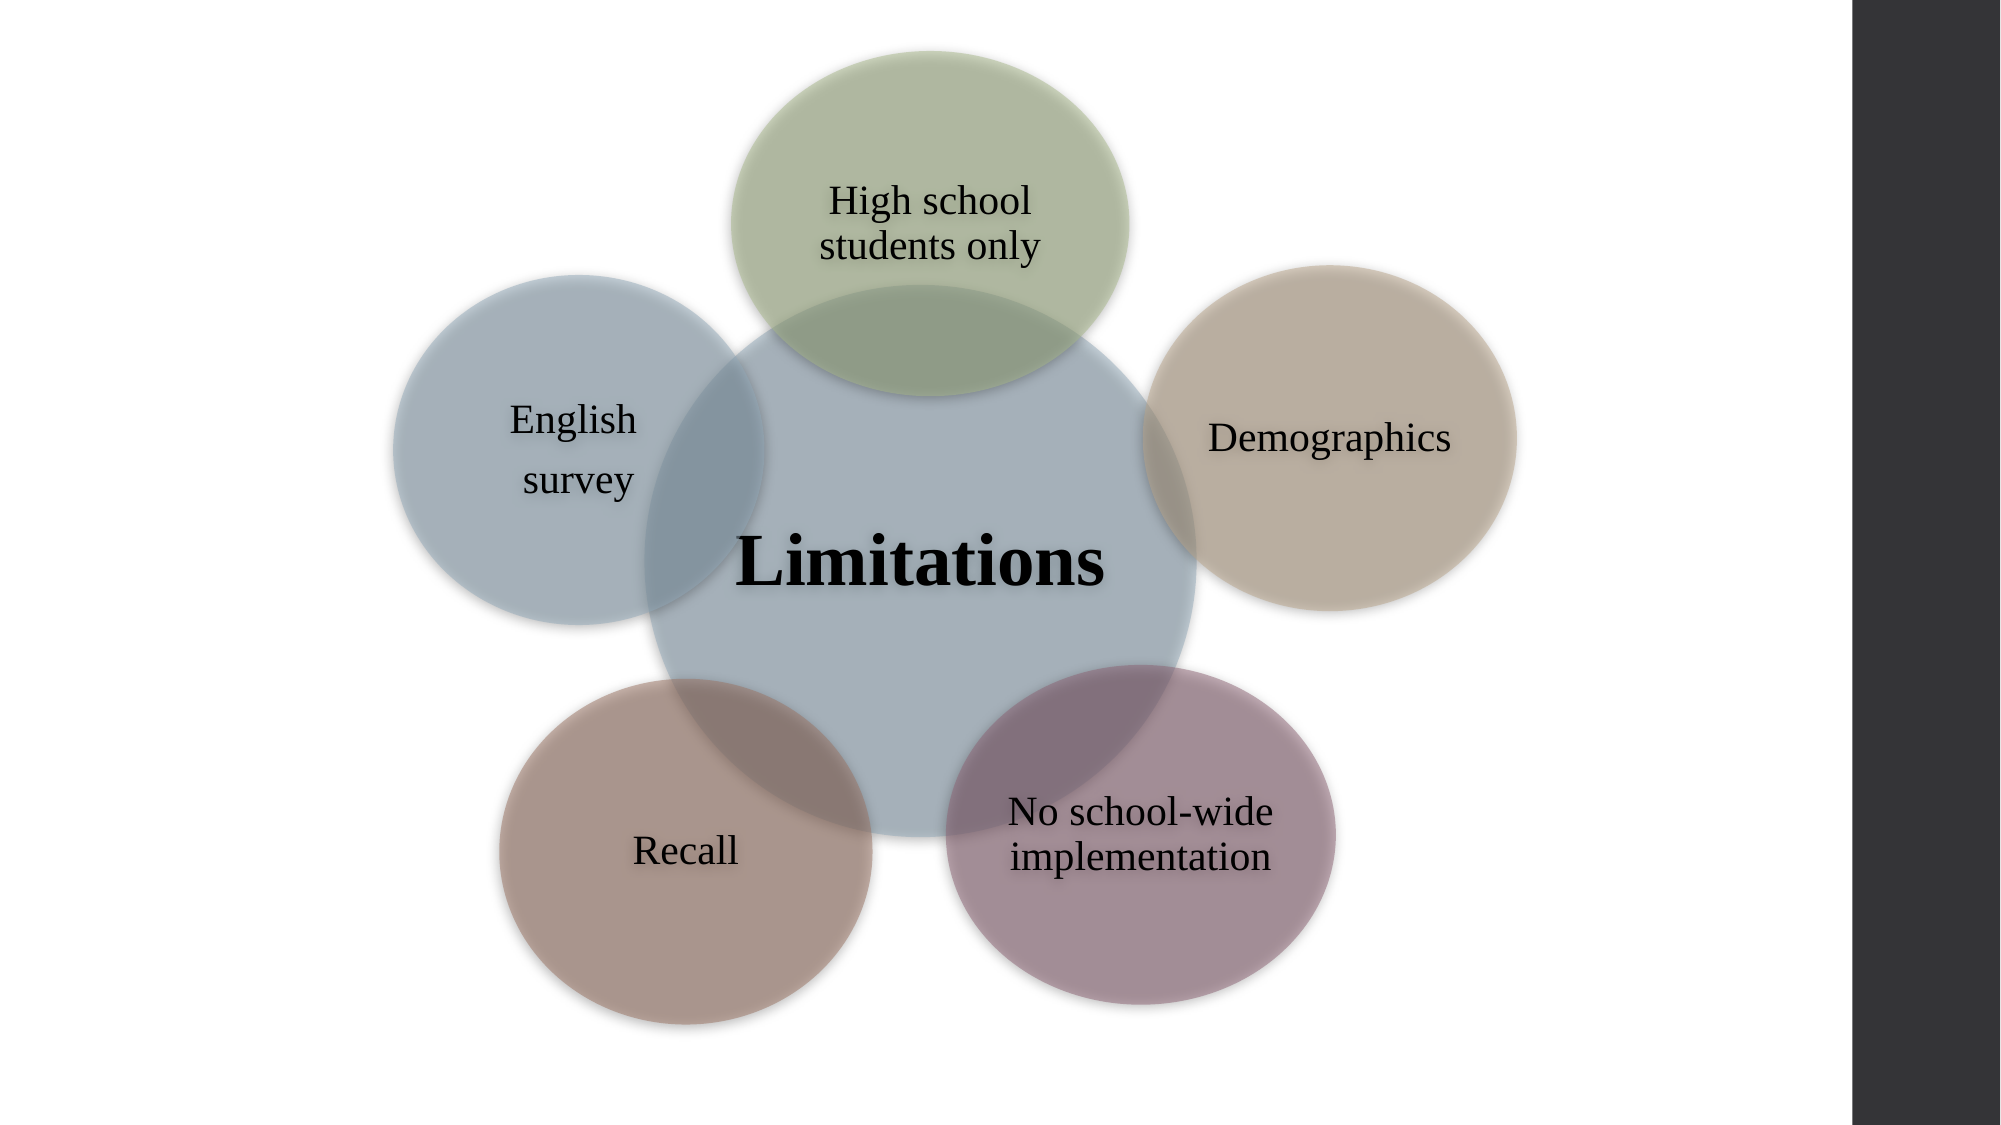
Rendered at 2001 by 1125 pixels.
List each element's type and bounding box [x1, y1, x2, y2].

text_box [175, 46, 1667, 1008]
